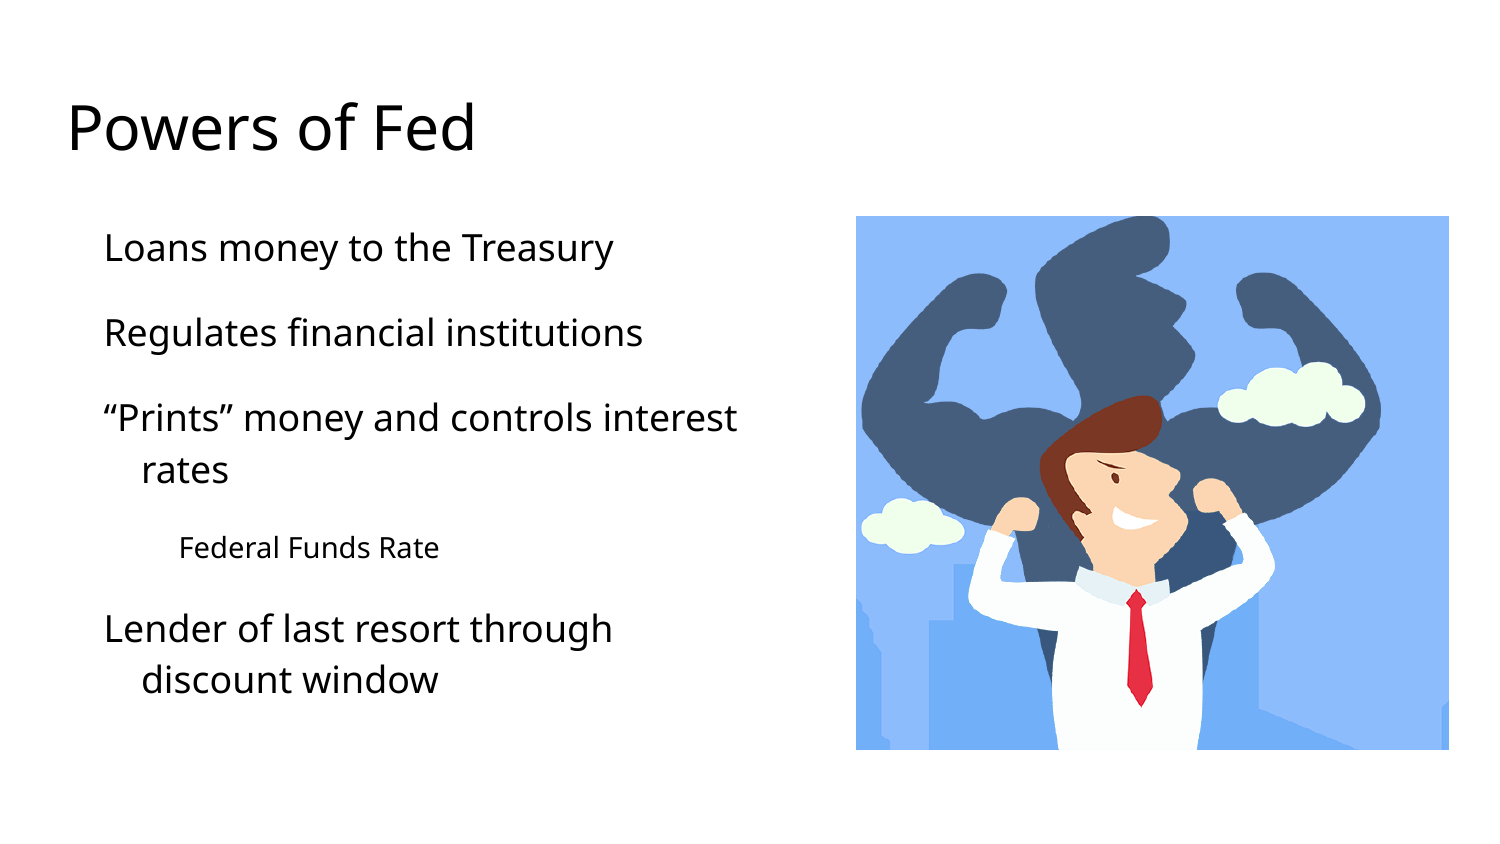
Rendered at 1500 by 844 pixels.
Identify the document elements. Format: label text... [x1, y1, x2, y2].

title Powers of Fed [51, 72, 1449, 167]
picture [856, 216, 1450, 750]
list Loans money to the Treasury Regulates financial institutions “Prints” money and controls interest rates Federal Funds Rate Lender of last resort through discount window [51, 202, 774, 750]
